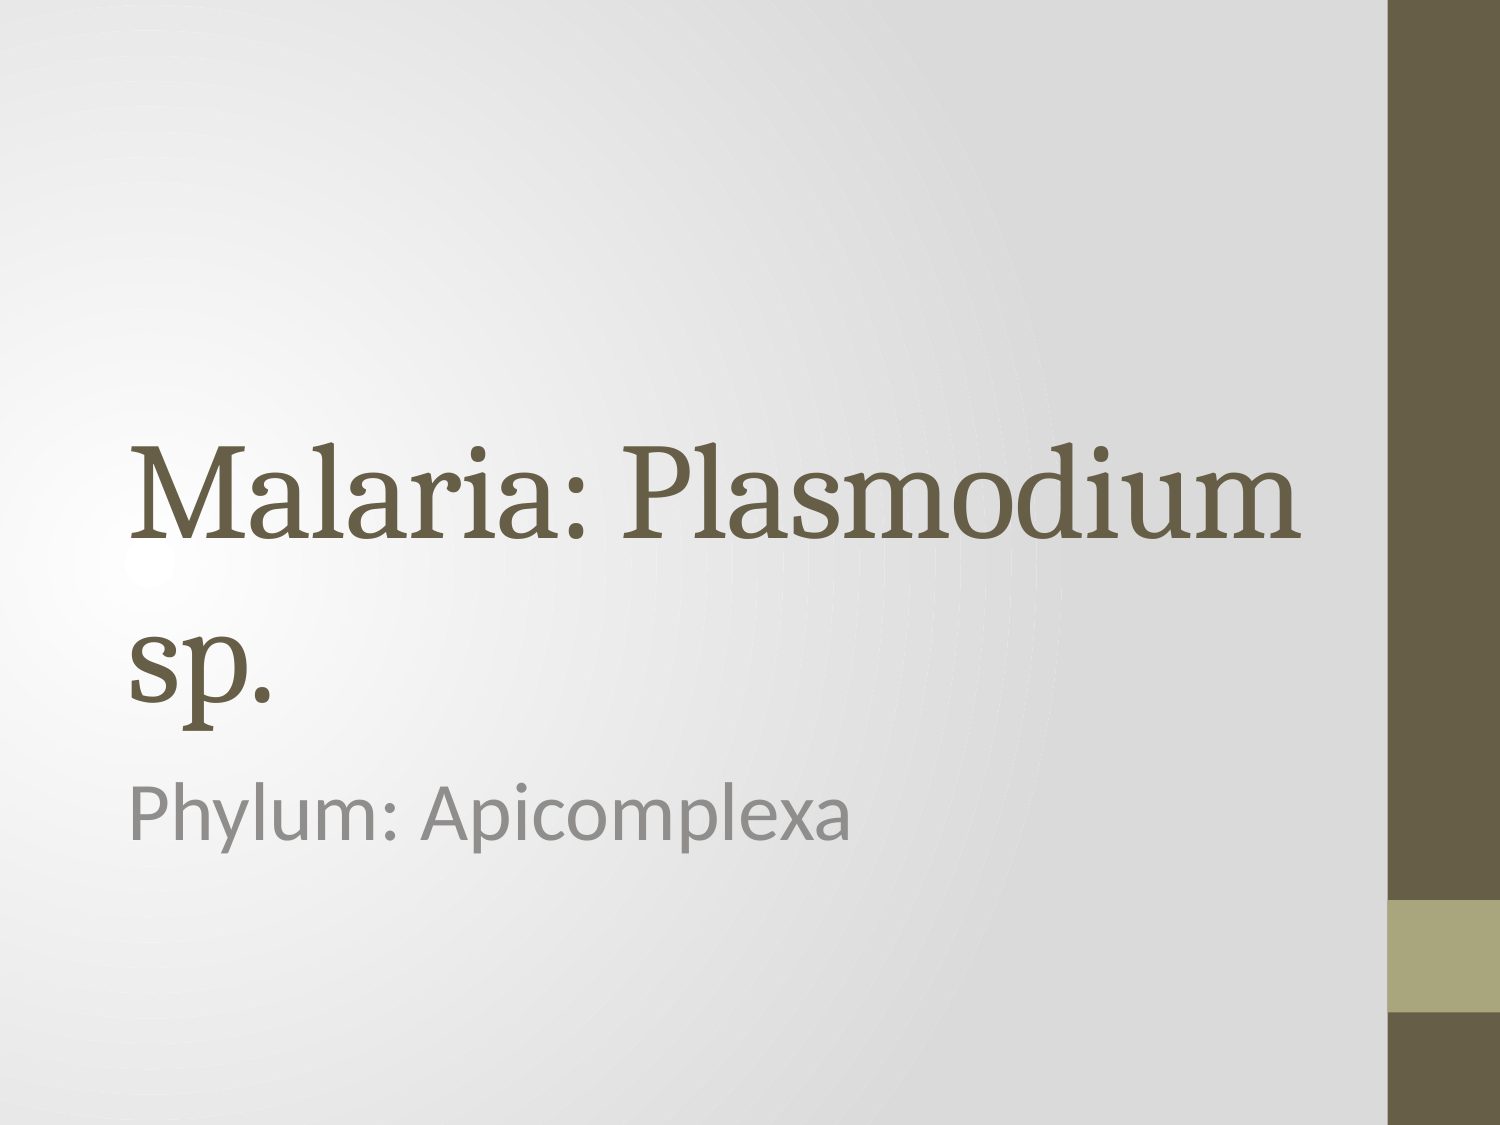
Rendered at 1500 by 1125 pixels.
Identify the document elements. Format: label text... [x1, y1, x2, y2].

subtitle Phylum: Apicomplexa [112, 750, 1173, 925]
title Malaria: Plasmodium sp. [112, 312, 1350, 738]
